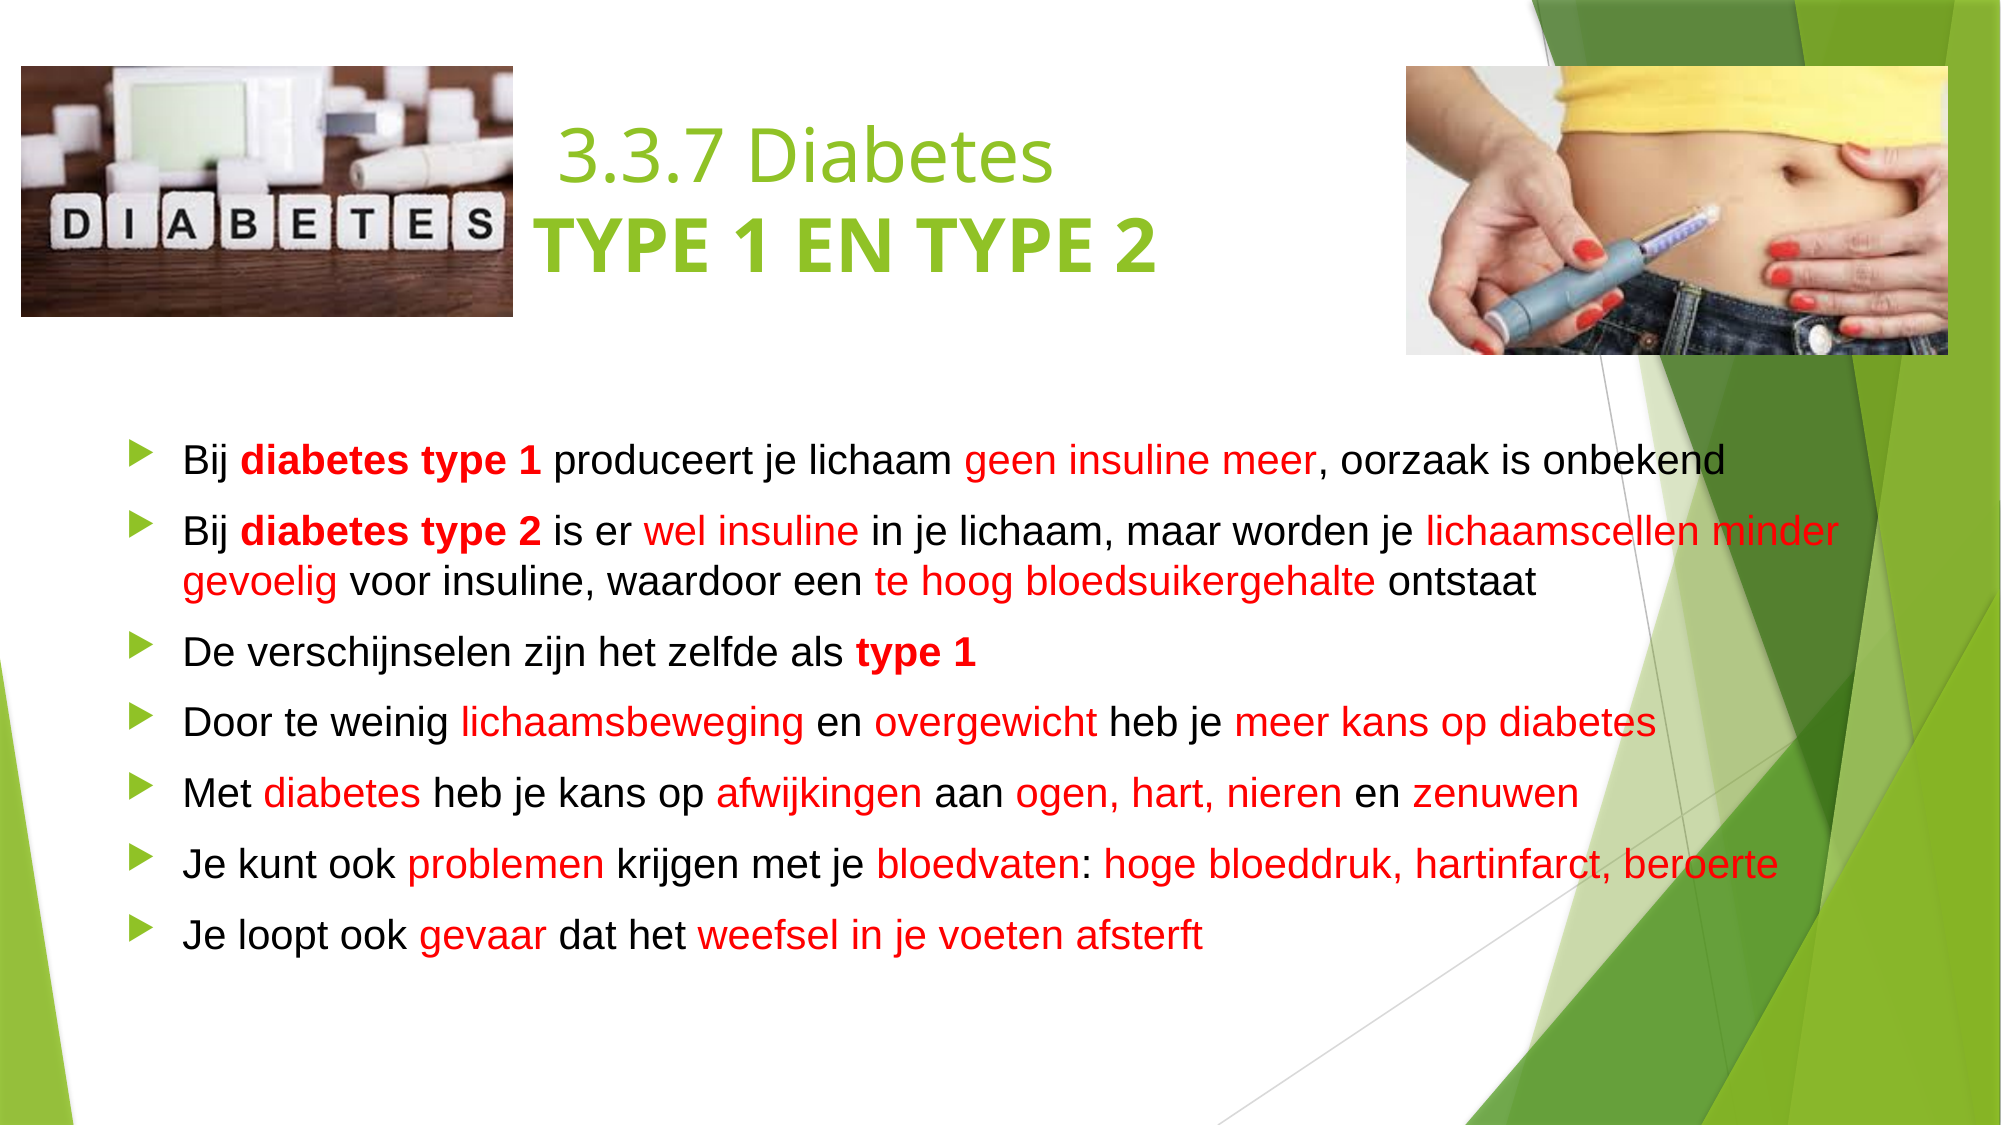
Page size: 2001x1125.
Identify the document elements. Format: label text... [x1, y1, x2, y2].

picture [21, 66, 514, 318]
list Bij diabetes type 1 produceert je lichaam geen insuline meer, oorzaak is onbekend Bij diabetes type 2 is er wel insuline in je lichaam, maar worden je lichaamscellen minder gevoelig voor insuline, waardoor een te hoog bloedsuikergehalte ontstaat De verschijnselen zijn het zelfde als type 1 Door te weinig lichaamsbeweging en overgewicht heb je meer kans op diabetes Met diabetes heb je kans op afwijkingen aan ogen, hart, nieren en zenuwen Je kunt ook problemen krijgen met je bloedvaten: hoge bloeddruk, hartinfarct, beroerte Je loopt ook gevaar dat het weefsel in je voeten afsterft [111, 425, 1880, 1062]
title 3.3.7 Diabetes TYPE 1 EN TYPE 2 [517, 99, 1401, 317]
picture [1406, 66, 1948, 355]
